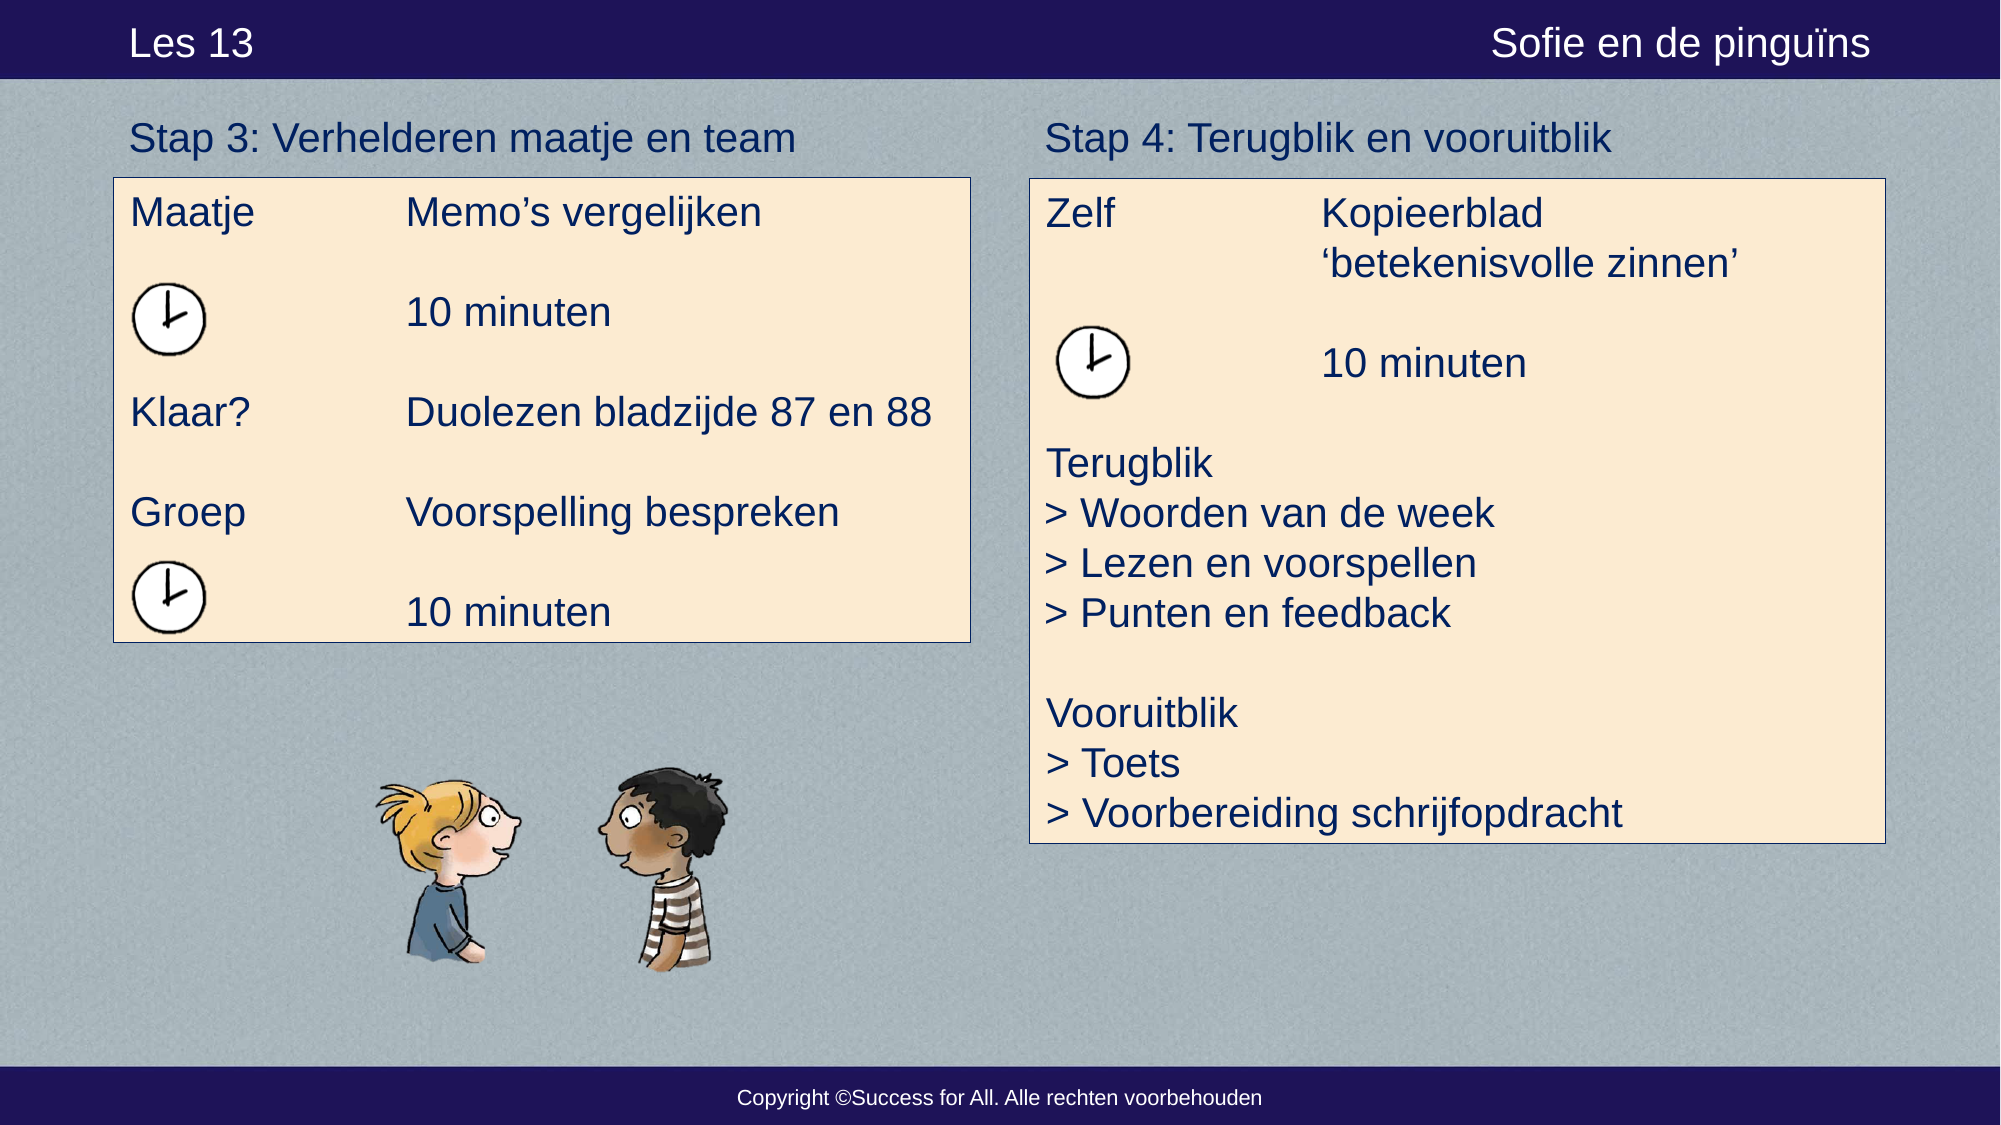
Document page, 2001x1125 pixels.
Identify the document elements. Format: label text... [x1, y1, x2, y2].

text_box Sofie en de pinguïns [999, 8, 1886, 73]
text_box Zelf Kopieerblad ‘betekenisvolle zinnen’ 10 minuten Terugblik > Woorden van de week > Lezen en voorspellen > Punten en feedback Vooruitblik > Toets > Voorbereiding schrijfopdracht [1029, 178, 1886, 844]
text_box Stap 3: Verhelderen maatje en team [114, 103, 907, 169]
text_box Les 13 [114, 8, 354, 73]
text_box Maatje Memo’s vergelijken 10 minuten Klaar? Duolezen bladzijde 87 en 88 Groep Voorspelling bespreken 10 minuten [113, 177, 971, 643]
text_box Copyright ©Success for All. Alle rechten voorbehouden [0, 1076, 2000, 1125]
picture [0, 0, 2001, 1125]
text_box Stap 4: Terugblik en vooruitblik [1029, 103, 1822, 169]
